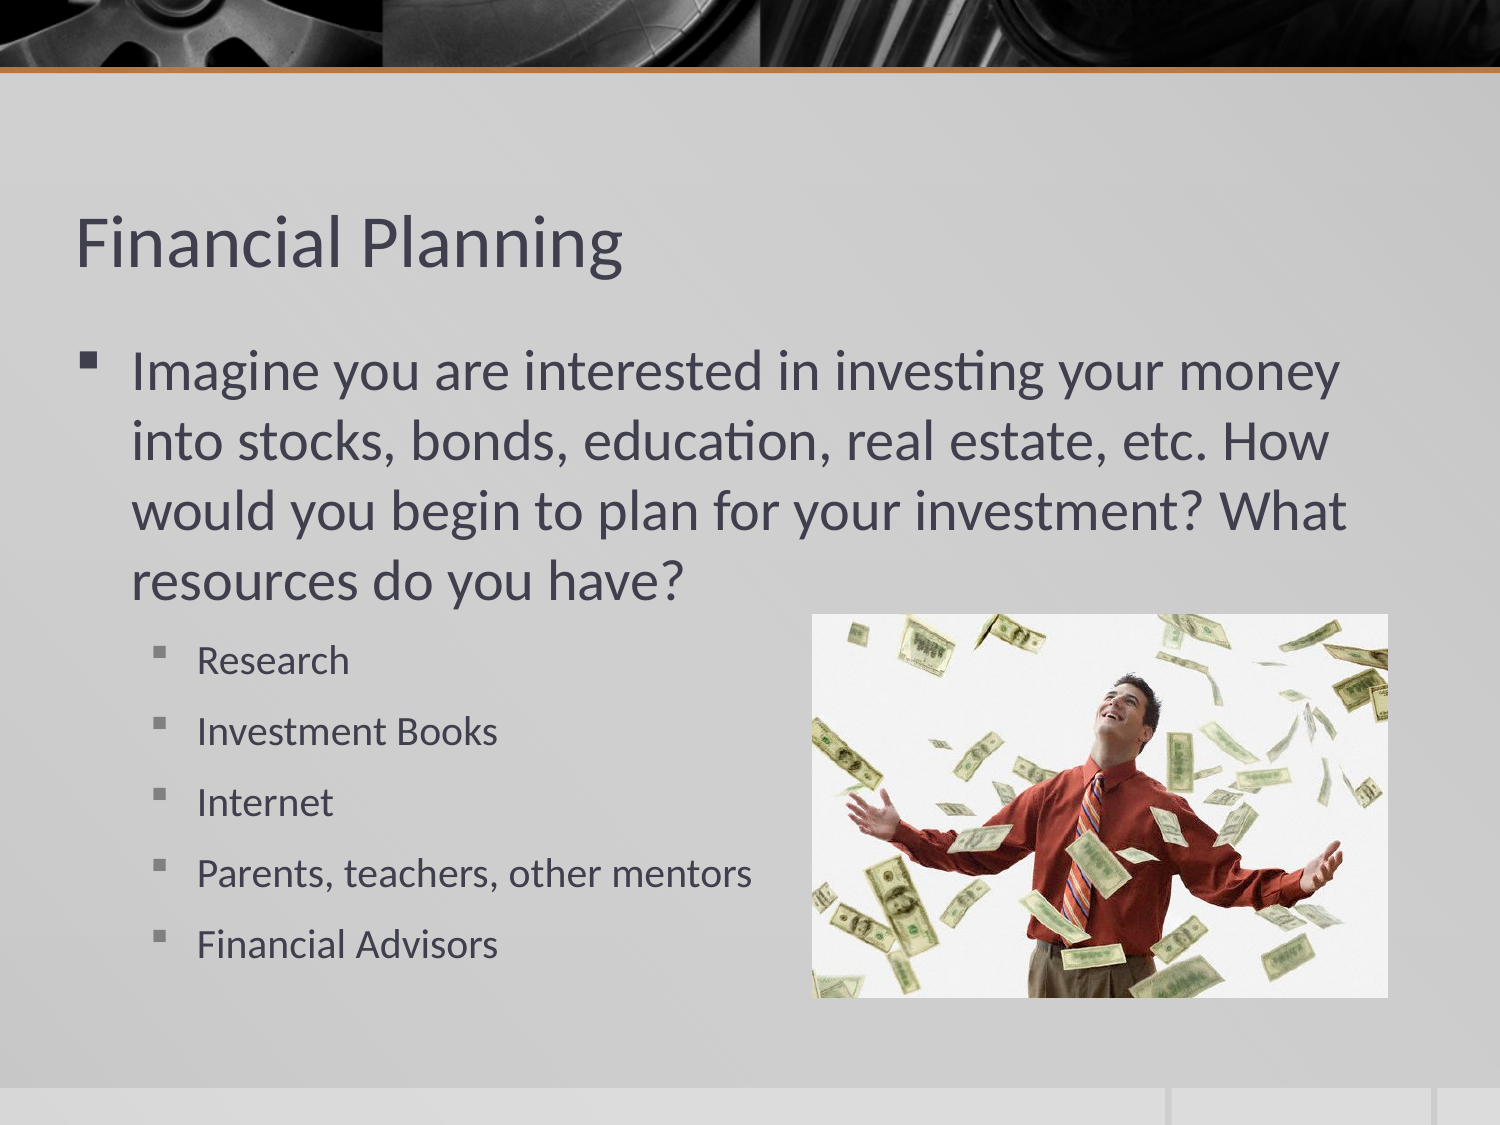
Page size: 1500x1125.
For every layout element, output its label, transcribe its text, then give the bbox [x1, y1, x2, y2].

picture [0, 0, 1500, 67]
picture [812, 614, 1388, 998]
list Imagine you are interested in investing your money into stocks, bonds, education, real estate, etc. How would you begin to plan for your investment? What resources do you have? Research Investment Books Internet Parents, teachers, other mentors Financial Advisors [75, 324, 1425, 1005]
title Financial Planning [75, 162, 1425, 313]
